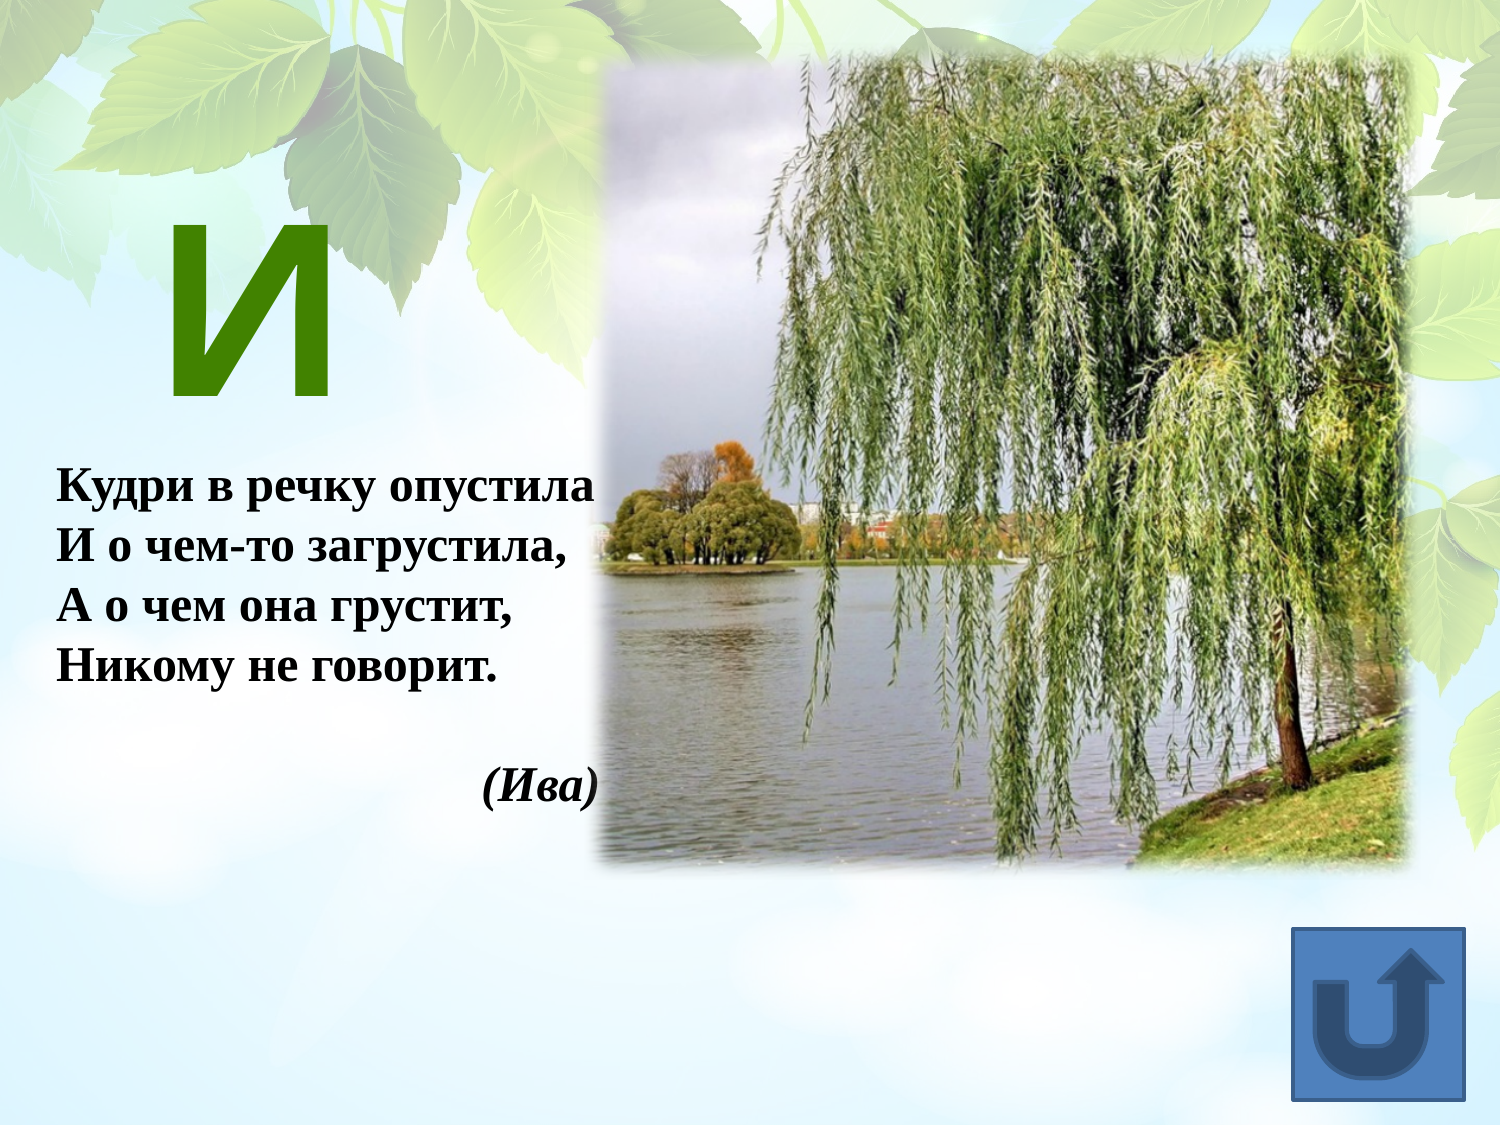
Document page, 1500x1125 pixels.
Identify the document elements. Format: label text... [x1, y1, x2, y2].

text_box И [138, 148, 365, 452]
text_box [1291, 927, 1466, 1102]
text_box Кудри в речку опустила И о чем-то загрустила, А о чем она грустит, Никому не говорит. (Ива) [41, 444, 668, 910]
picture [584, 42, 1423, 882]
